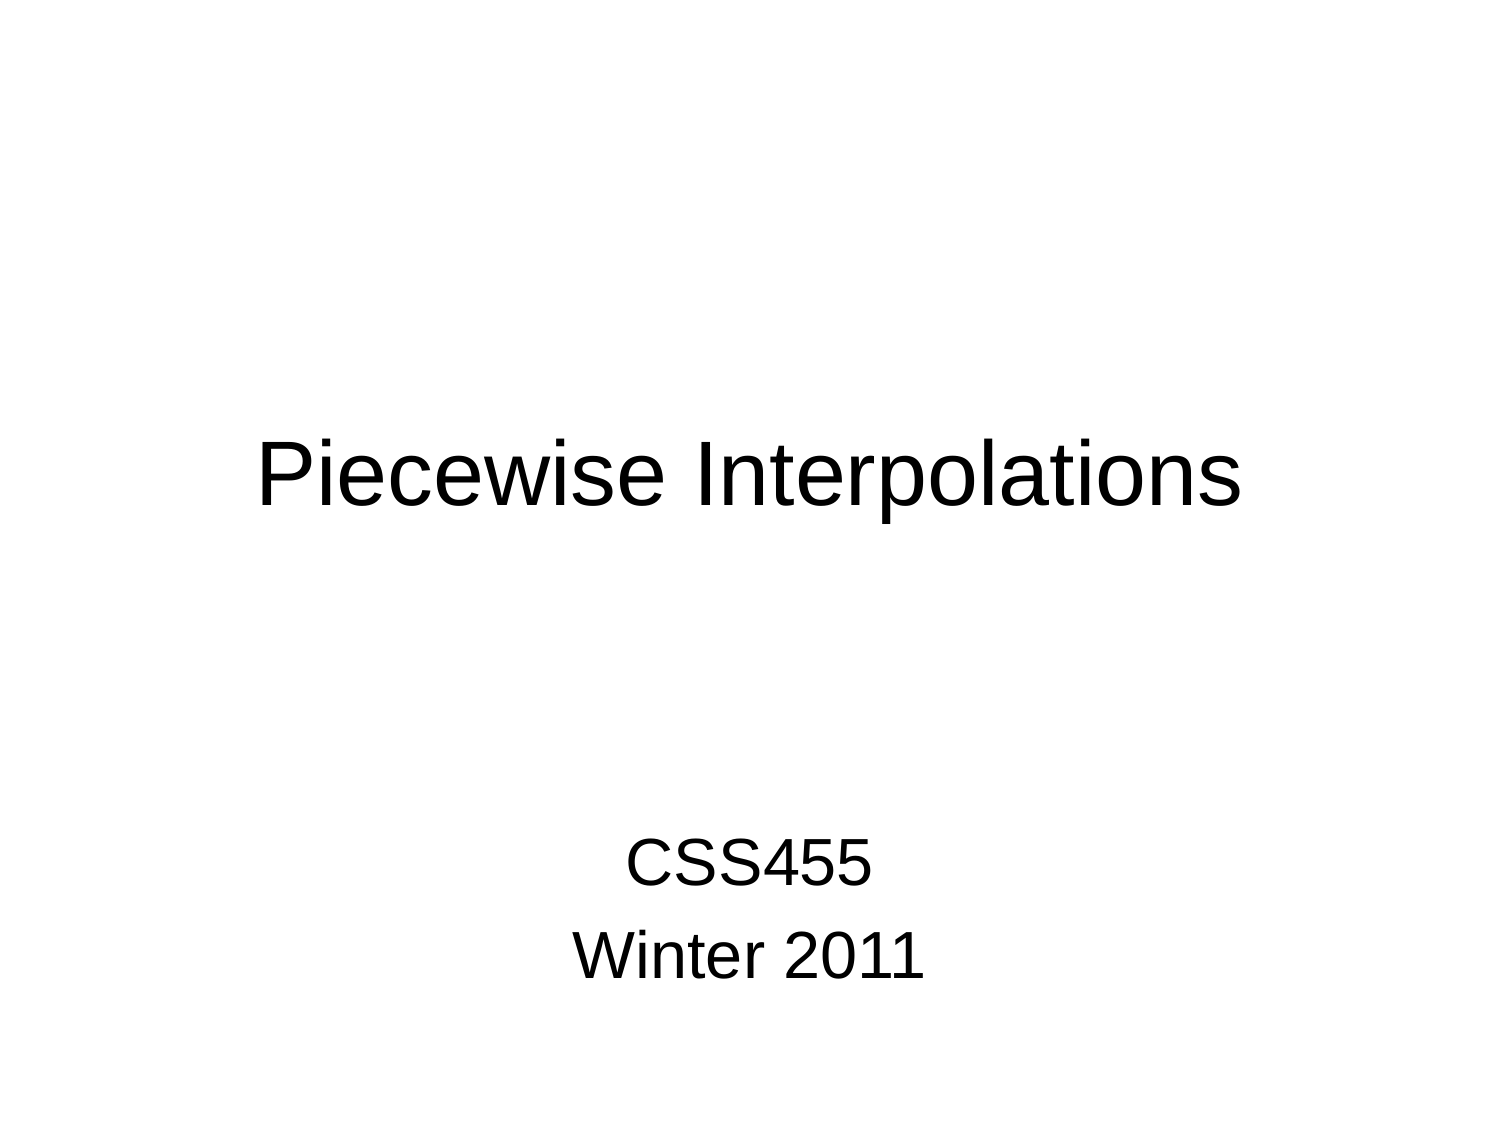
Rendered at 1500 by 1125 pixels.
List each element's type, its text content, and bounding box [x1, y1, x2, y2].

title Piecewise Interpolations [112, 374, 1388, 563]
subtitle CSS455 Winter 2011 [224, 637, 1276, 926]
